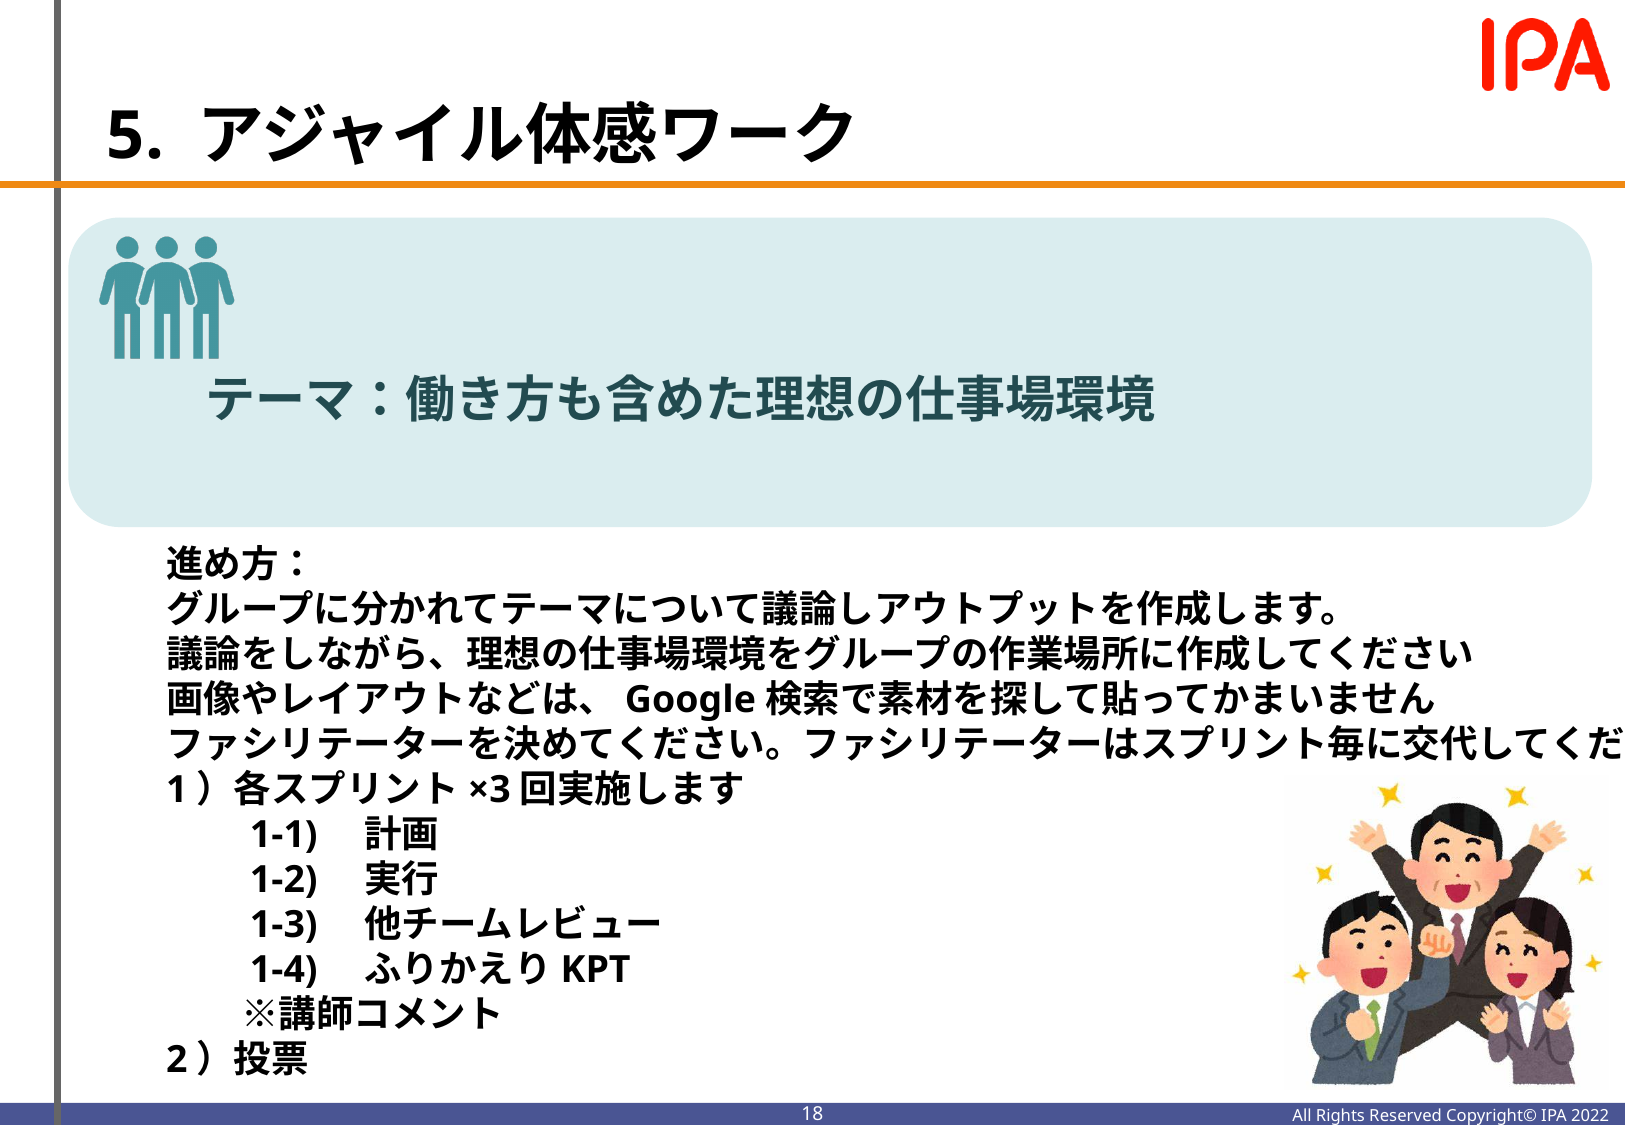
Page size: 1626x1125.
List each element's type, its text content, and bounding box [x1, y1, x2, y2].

text_box All Rights Reserved Copyright© IPA 2022 [1225, 1097, 1625, 1125]
picture [91, 222, 243, 373]
text_box 進め方： グループに分かれてテーマについて議論しアウトプットを作成します。 議論をしながら、理想の仕事場環境をグループの作業場所に作成してください 画像やレイアウトなどは、Google検索で素材を探して貼ってかまいません ファシリテーターを決めてください。ファシリテーターはスプリント毎に交代してください。 1）各スプリント×3回実施します 1-1) 計画 1-2) 実行 1-3) 他チームレビュー 1-4) ふりかえりKPT ※講師コメント 2）投票 [150, 532, 1175, 1096]
picture [1482, 18, 1610, 91]
text_box 17 [756, 1094, 869, 1125]
text_box テーマ：働き方も含めた理想の仕事場環境 [190, 359, 341, 510]
text_box [68, 217, 1593, 528]
picture [1284, 774, 1609, 1090]
text_box 5. アジャイル体感ワーク [91, 84, 529, 167]
